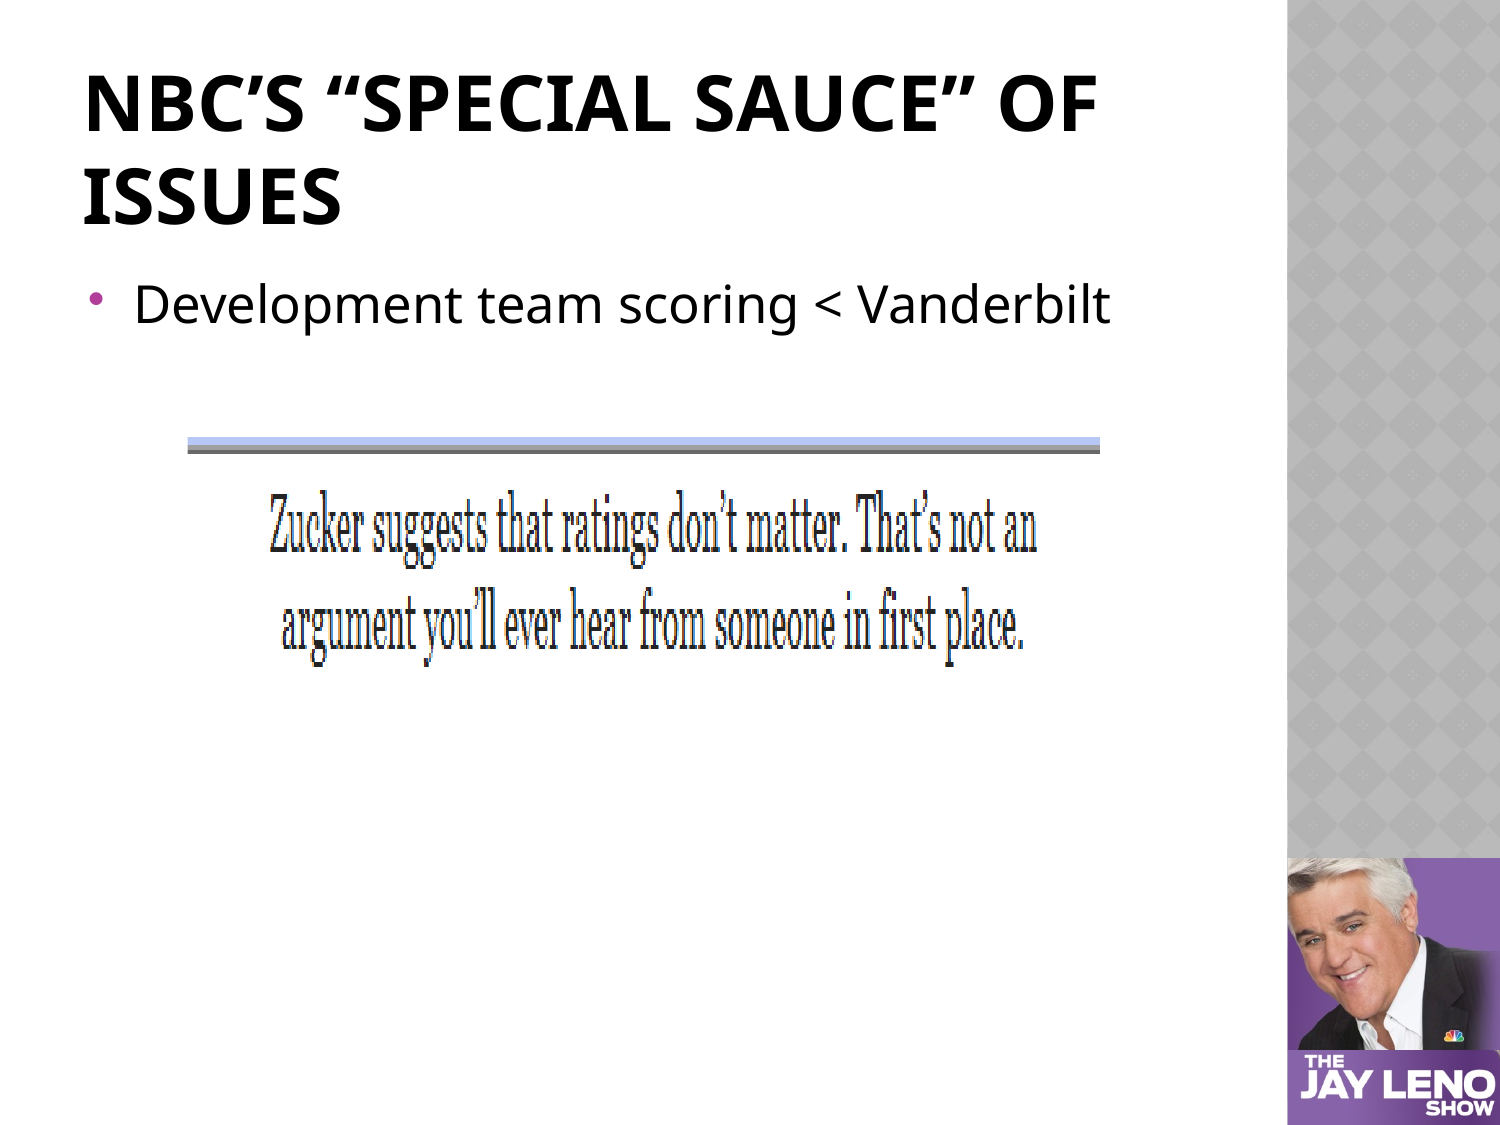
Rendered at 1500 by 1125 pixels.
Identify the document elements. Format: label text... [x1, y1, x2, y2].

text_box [49, 387, 1251, 863]
title NBC’s “Special sauce” of issues [75, 52, 1263, 240]
list Development team scoring < Vanderbilt Zucker = Embarrassed 4th network behind CBS, ABC and FOX Solution: move Leno to 10pm Cut production cost by 80% Trades consistent low rating for inconsistent mix [75, 264, 1263, 1013]
picture [1287, 858, 1500, 1125]
